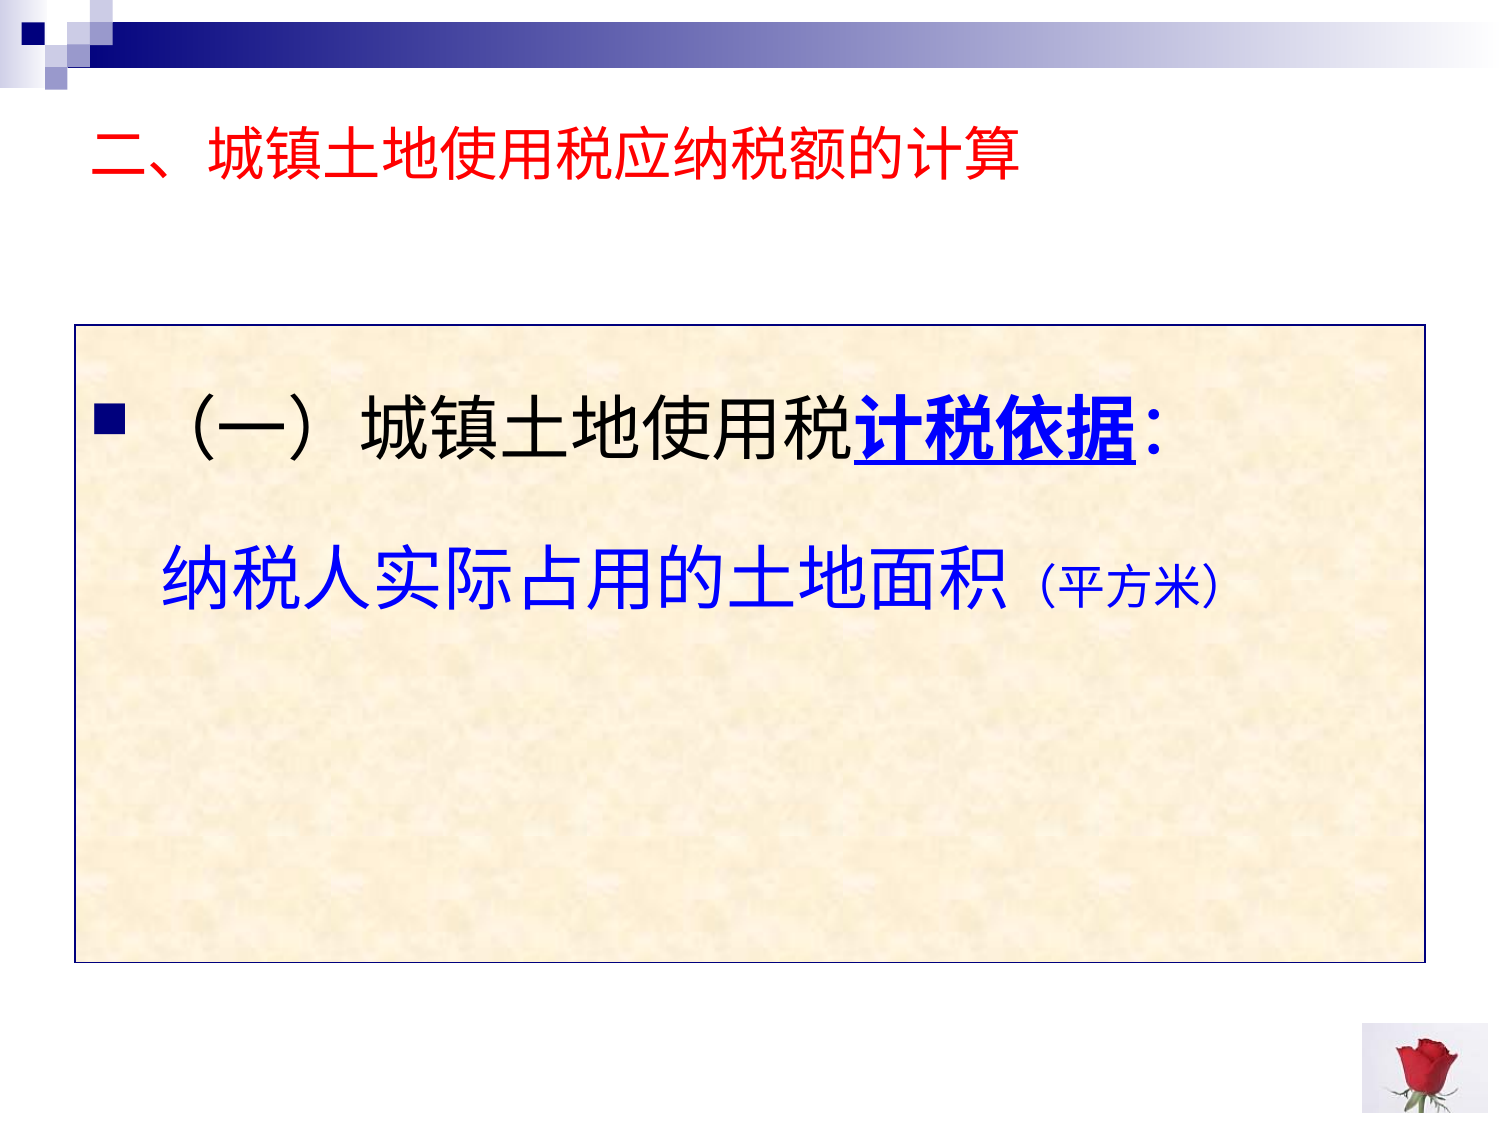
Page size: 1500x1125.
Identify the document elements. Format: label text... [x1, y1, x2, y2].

title 二、城镇土地使用税应纳税额的计算 [74, 74, 1426, 301]
picture [1362, 1023, 1488, 1113]
list （一）城镇土地使用税计税依据： 纳税人实际占用的土地面积（平方米） [74, 324, 1426, 963]
